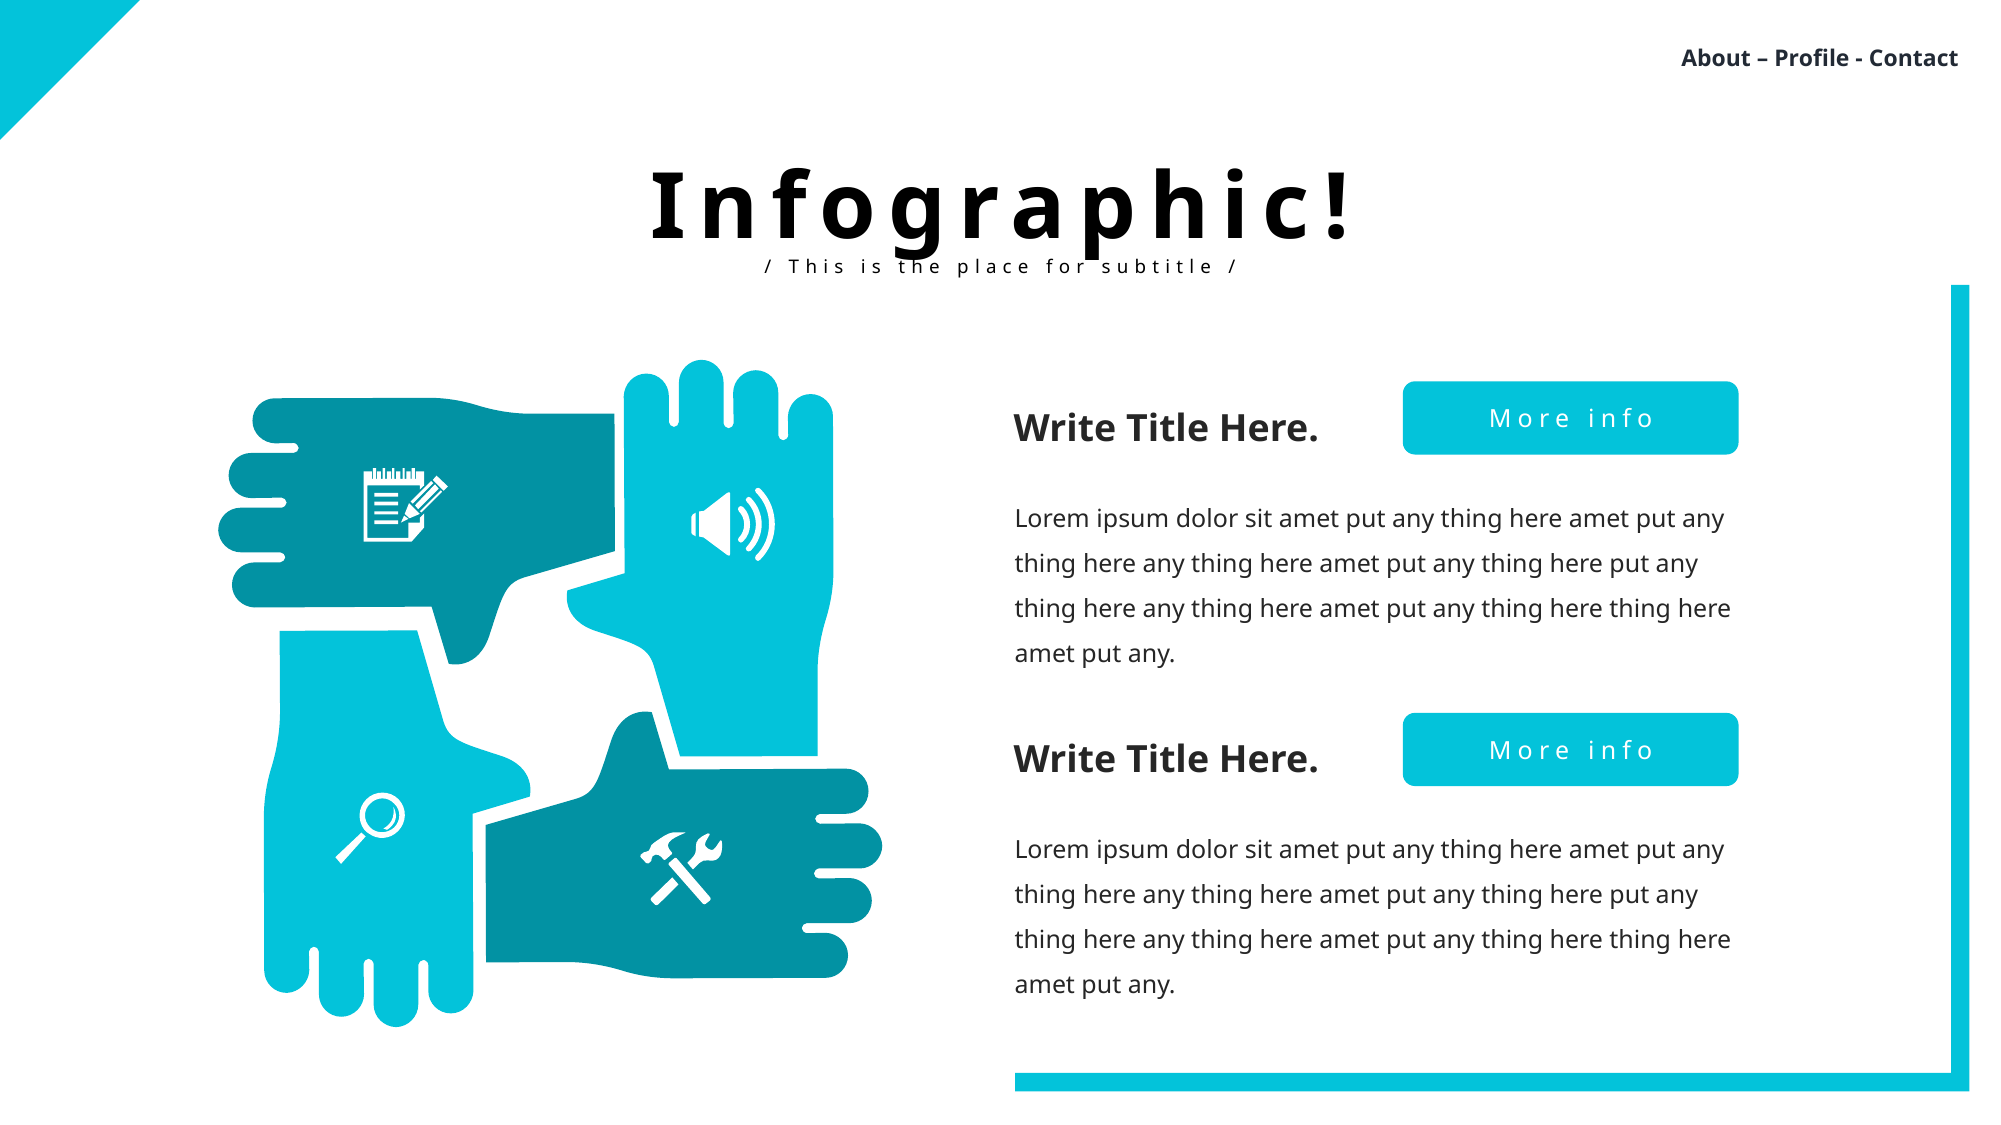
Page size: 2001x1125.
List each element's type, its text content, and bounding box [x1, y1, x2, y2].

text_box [613, 140, 1387, 285]
text_box Write Title Here. [998, 727, 1352, 788]
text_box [363, 468, 448, 542]
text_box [186, 320, 911, 1056]
text_box Lorem ipsum dolor sit amet put any thing here amet put any thing here any thing here amet put any thing here put any thing here any thing here amet put any thing here thing here amet put any. [999, 811, 1766, 1006]
text_box Write Title Here. [998, 396, 1352, 457]
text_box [691, 487, 775, 561]
text_box About – Profile - Contact [1557, 29, 1989, 85]
text_box Lorem ipsum dolor sit amet put any thing here amet put any thing here any thing here amet put any thing here put any thing here any thing here amet put any thing here thing here amet put any. [999, 480, 1766, 675]
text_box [335, 790, 408, 864]
text_box [1014, 284, 1970, 1092]
text_box More info [1401, 711, 1740, 788]
text_box More info [1401, 380, 1740, 456]
text_box [0, 0, 142, 142]
